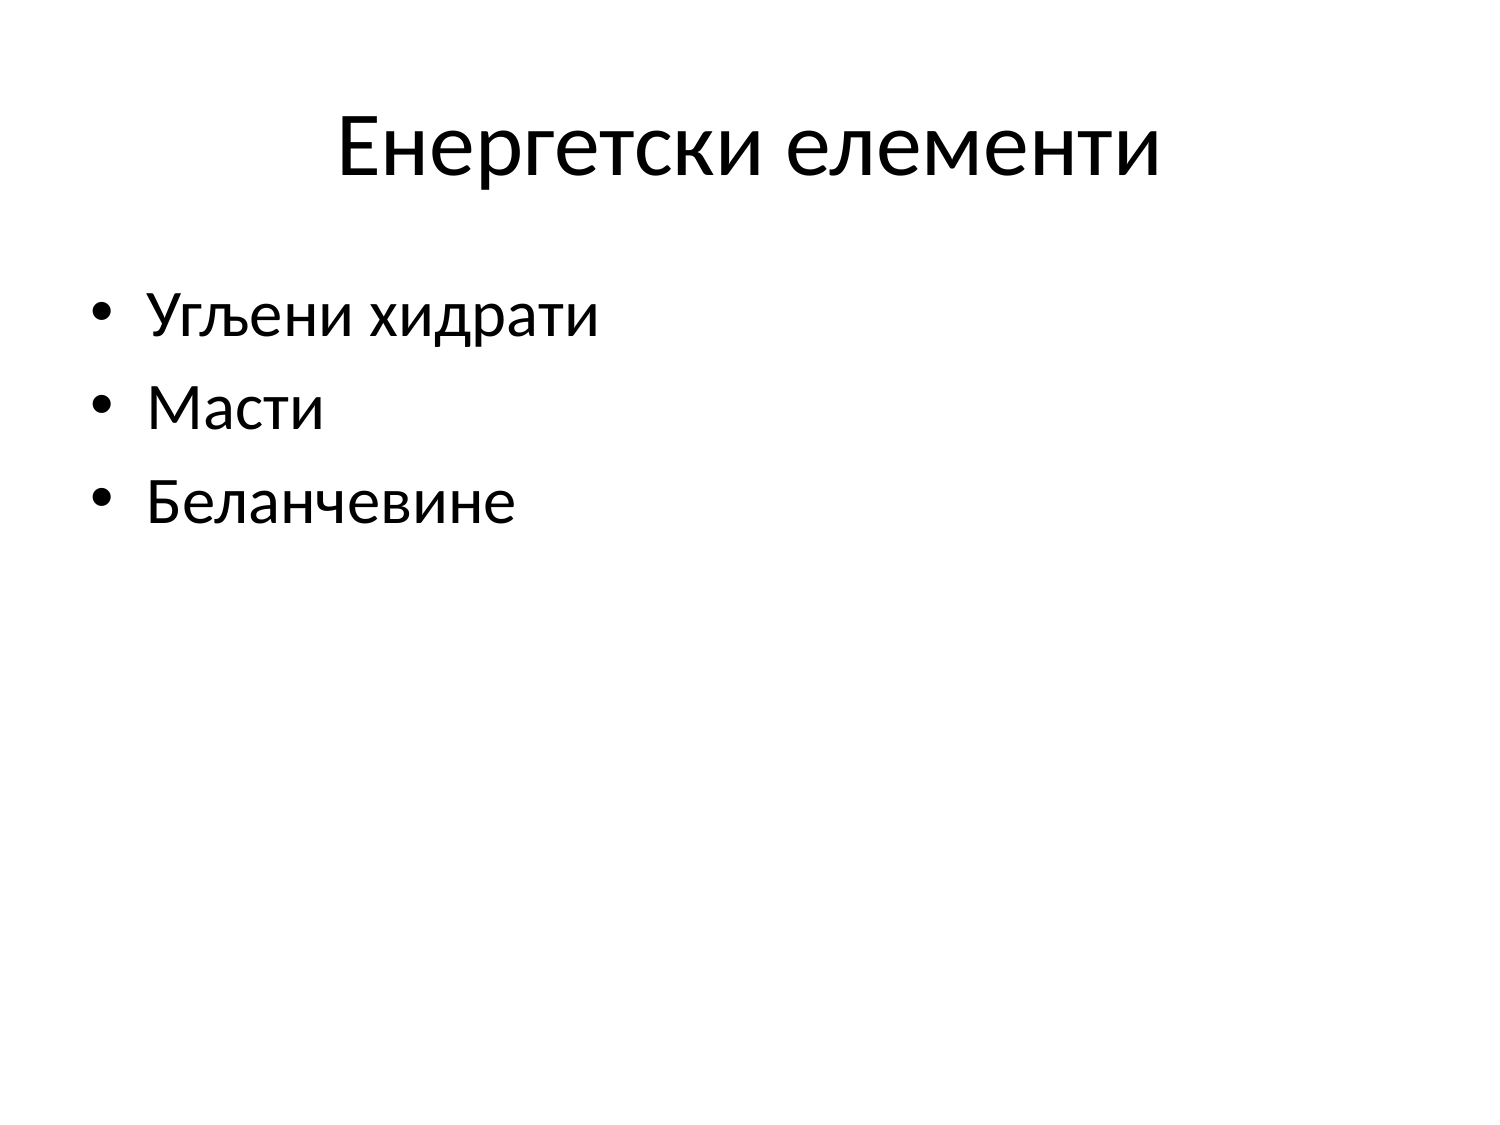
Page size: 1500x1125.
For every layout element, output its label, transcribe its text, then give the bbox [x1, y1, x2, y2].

list Угљени хидрати Масти Беланчевине [75, 262, 1425, 1005]
title Енергетски елементи [75, 45, 1425, 233]
